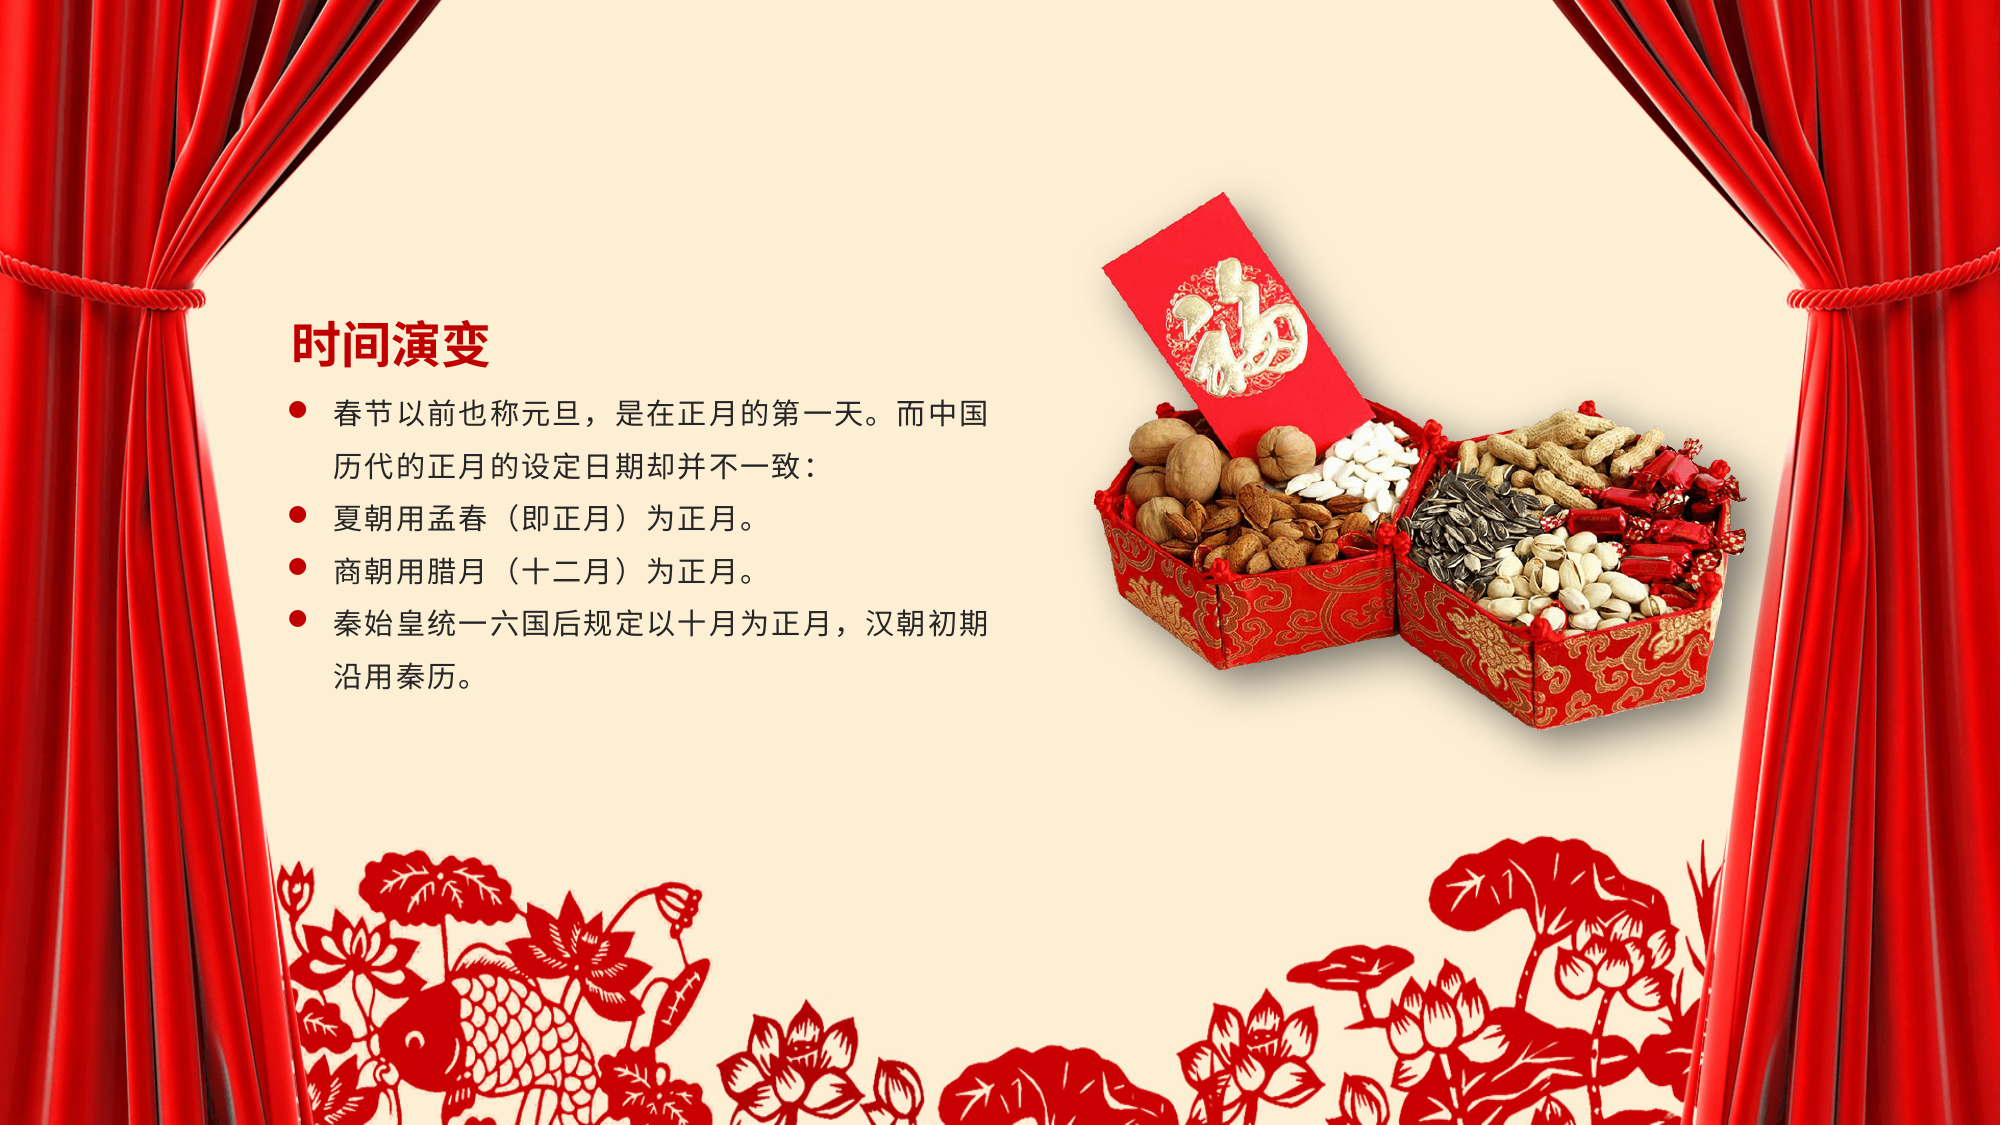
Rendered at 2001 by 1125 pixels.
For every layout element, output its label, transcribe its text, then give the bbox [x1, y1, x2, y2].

text_box 时间演变 [276, 288, 507, 382]
picture [0, 0, 2000, 1125]
text_box 春节以前也称元旦，是在正月的第一天。而中国历代的正月的设定日期却并不一致： 夏朝用孟春（即正月）为正月。 商朝用腊月（十二月）为正月。 秦始皇统一六国后规定以十月为正月，汉朝初期沿用秦历。 [272, 370, 953, 701]
